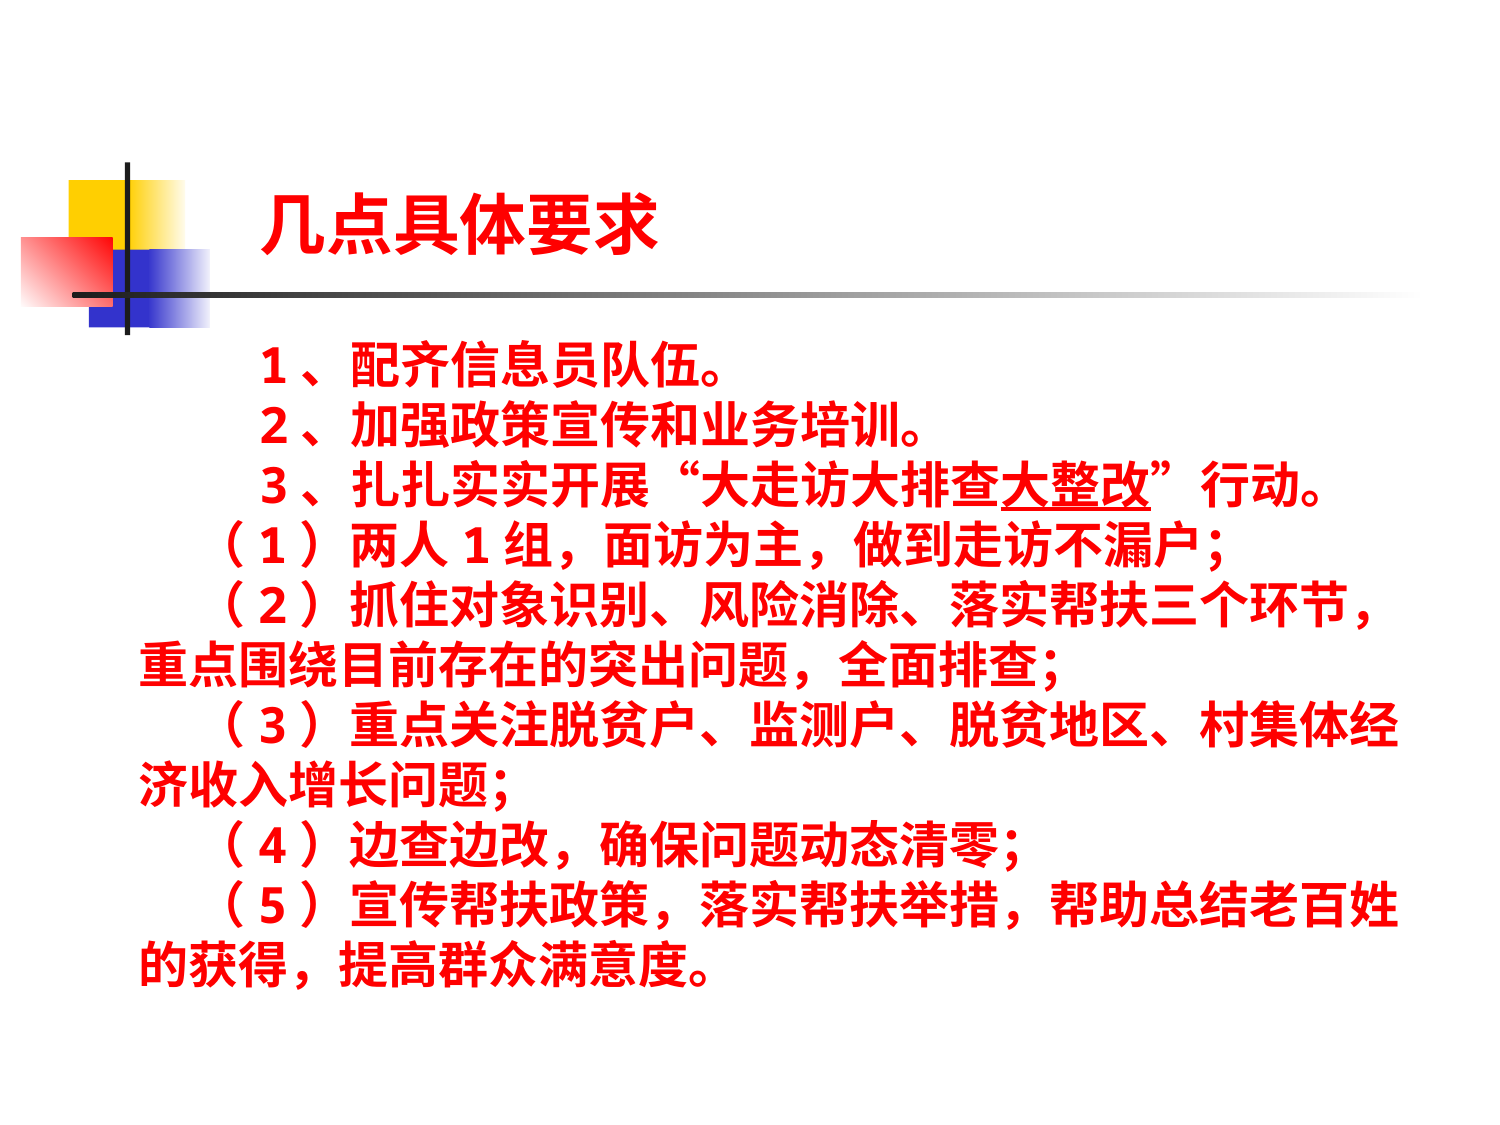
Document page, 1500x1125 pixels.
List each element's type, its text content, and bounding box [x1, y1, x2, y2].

text_box [182, 201, 1069, 288]
text_box 几点具体要求 [245, 175, 676, 271]
text_box 1、配齐信息员队伍。 2、加强政策宣传和业务培训。 3、扎扎实实开展“大走访大排查大整改”行动。 （1）两人1组，面访为主，做到走访不漏户； （2）抓住对象识别、风险消除、落实帮扶三个环节，重点围绕目前存在的突出问题，全面排查； （3）重点关注脱贫户、监测户、脱贫地区、村集体经济收入增长问题； （4）边查边改，确保问题动态清零； （5）宣传帮扶政策，落实帮扶举措，帮助总结老百姓的获得，提高群众满意度。 [123, 326, 1447, 1001]
